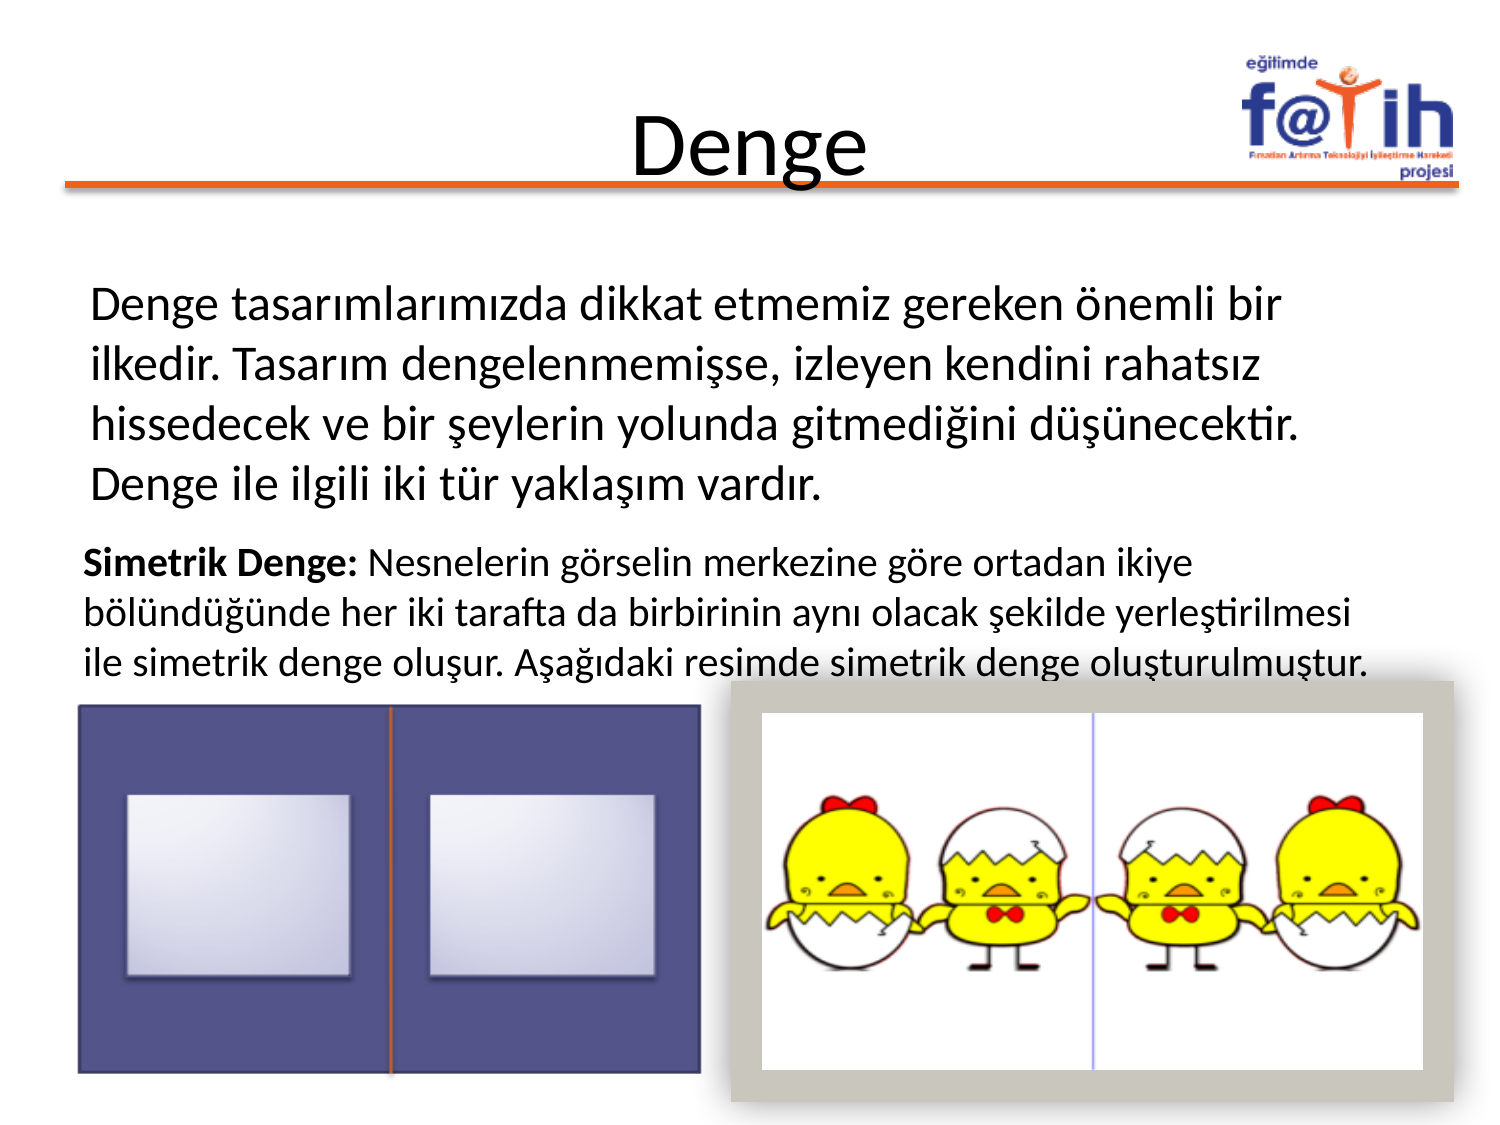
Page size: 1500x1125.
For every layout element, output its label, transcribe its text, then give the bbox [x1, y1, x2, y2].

picture [761, 712, 1424, 1071]
title Denge [75, 45, 1425, 233]
picture [1425, 54, 1453, 182]
list Denge tasarımlarımızda dikkat etmemiz gereken önemli bir ilkedir. Tasarım dengelenmemişse, izleyen kendini rahatsız hissedecek ve bir şeylerin yolunda gitmediğini düşünecektir. Denge ile ilgili iki tür yaklaşım vardır. [75, 262, 1425, 528]
text_box Simetrik Denge: Nesnelerin görselin merkezine göre ortadan ikiye bölündüğünde her iki tarafta da birbirinin aynı olacak şekilde yerleştirilmesi ile simetrik denge oluşur. Aşağıdaki resimde simetrik denge oluşturulmuştur. [68, 527, 1392, 692]
picture [68, 693, 715, 1090]
